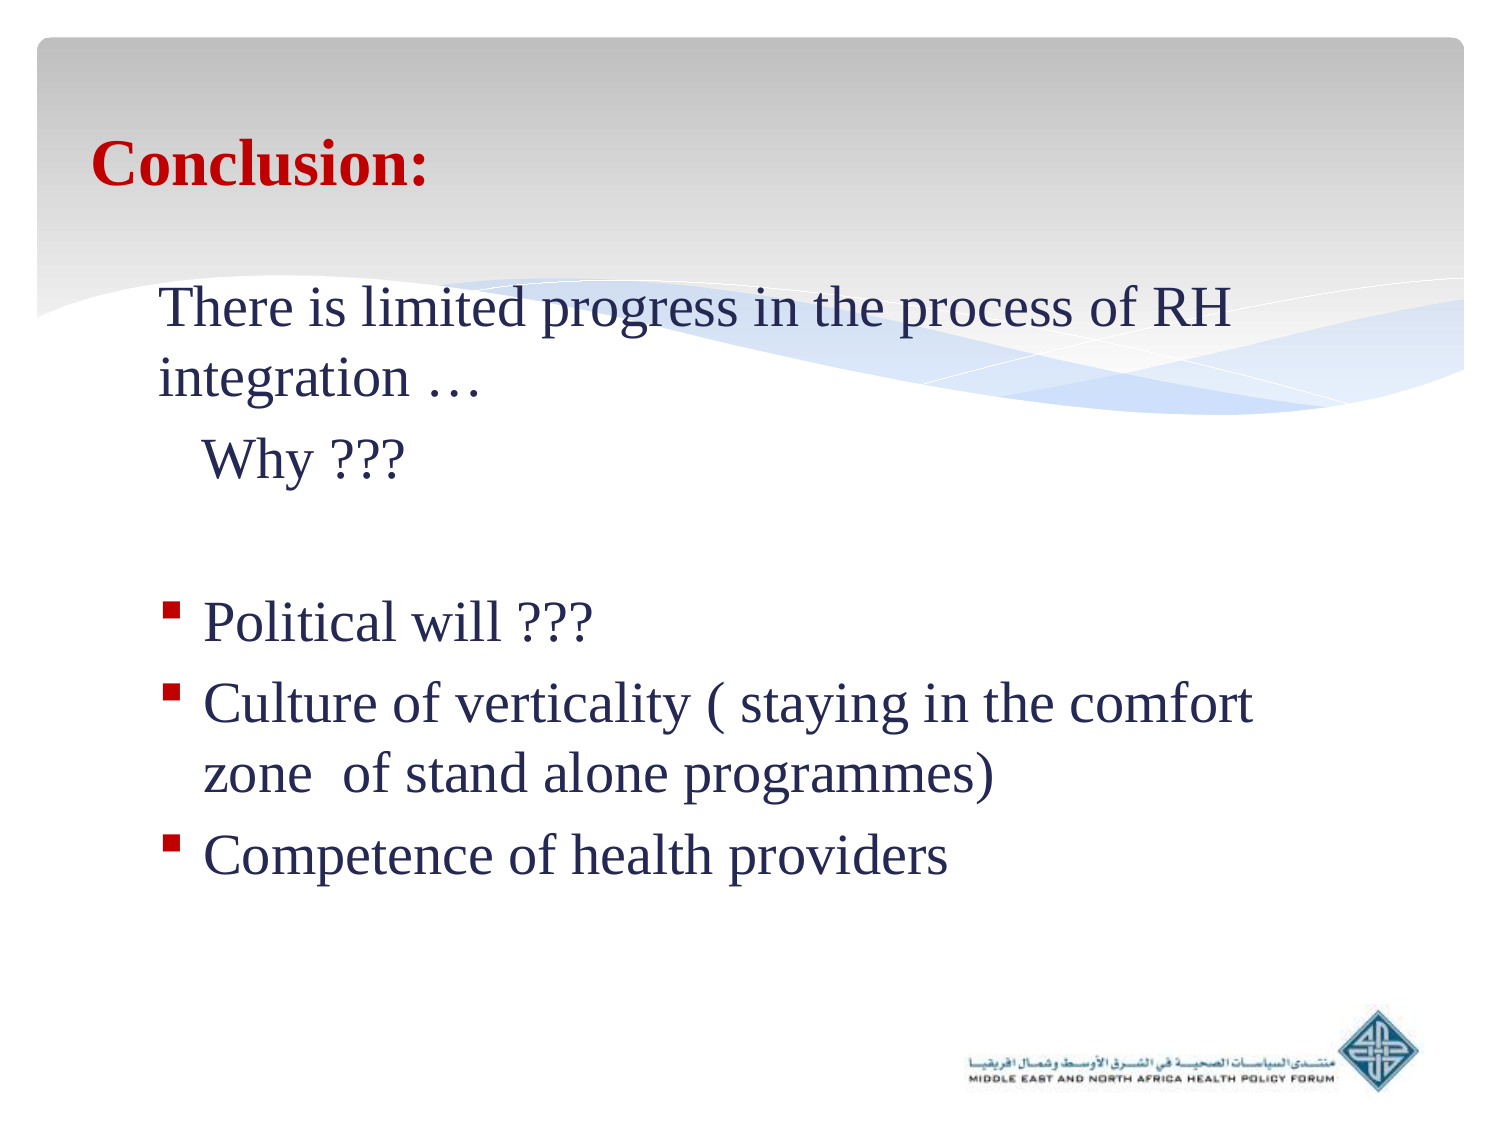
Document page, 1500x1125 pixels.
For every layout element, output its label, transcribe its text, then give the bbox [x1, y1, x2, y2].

picture [964, 1004, 1425, 1099]
list There is limited progress in the process of RH integration … Why ??? Political will ??? Culture of verticality ( staying in the comfort zone of stand alone programmes) Competence of health providers [143, 261, 1359, 1005]
title Conclusion: [75, 55, 1425, 261]
